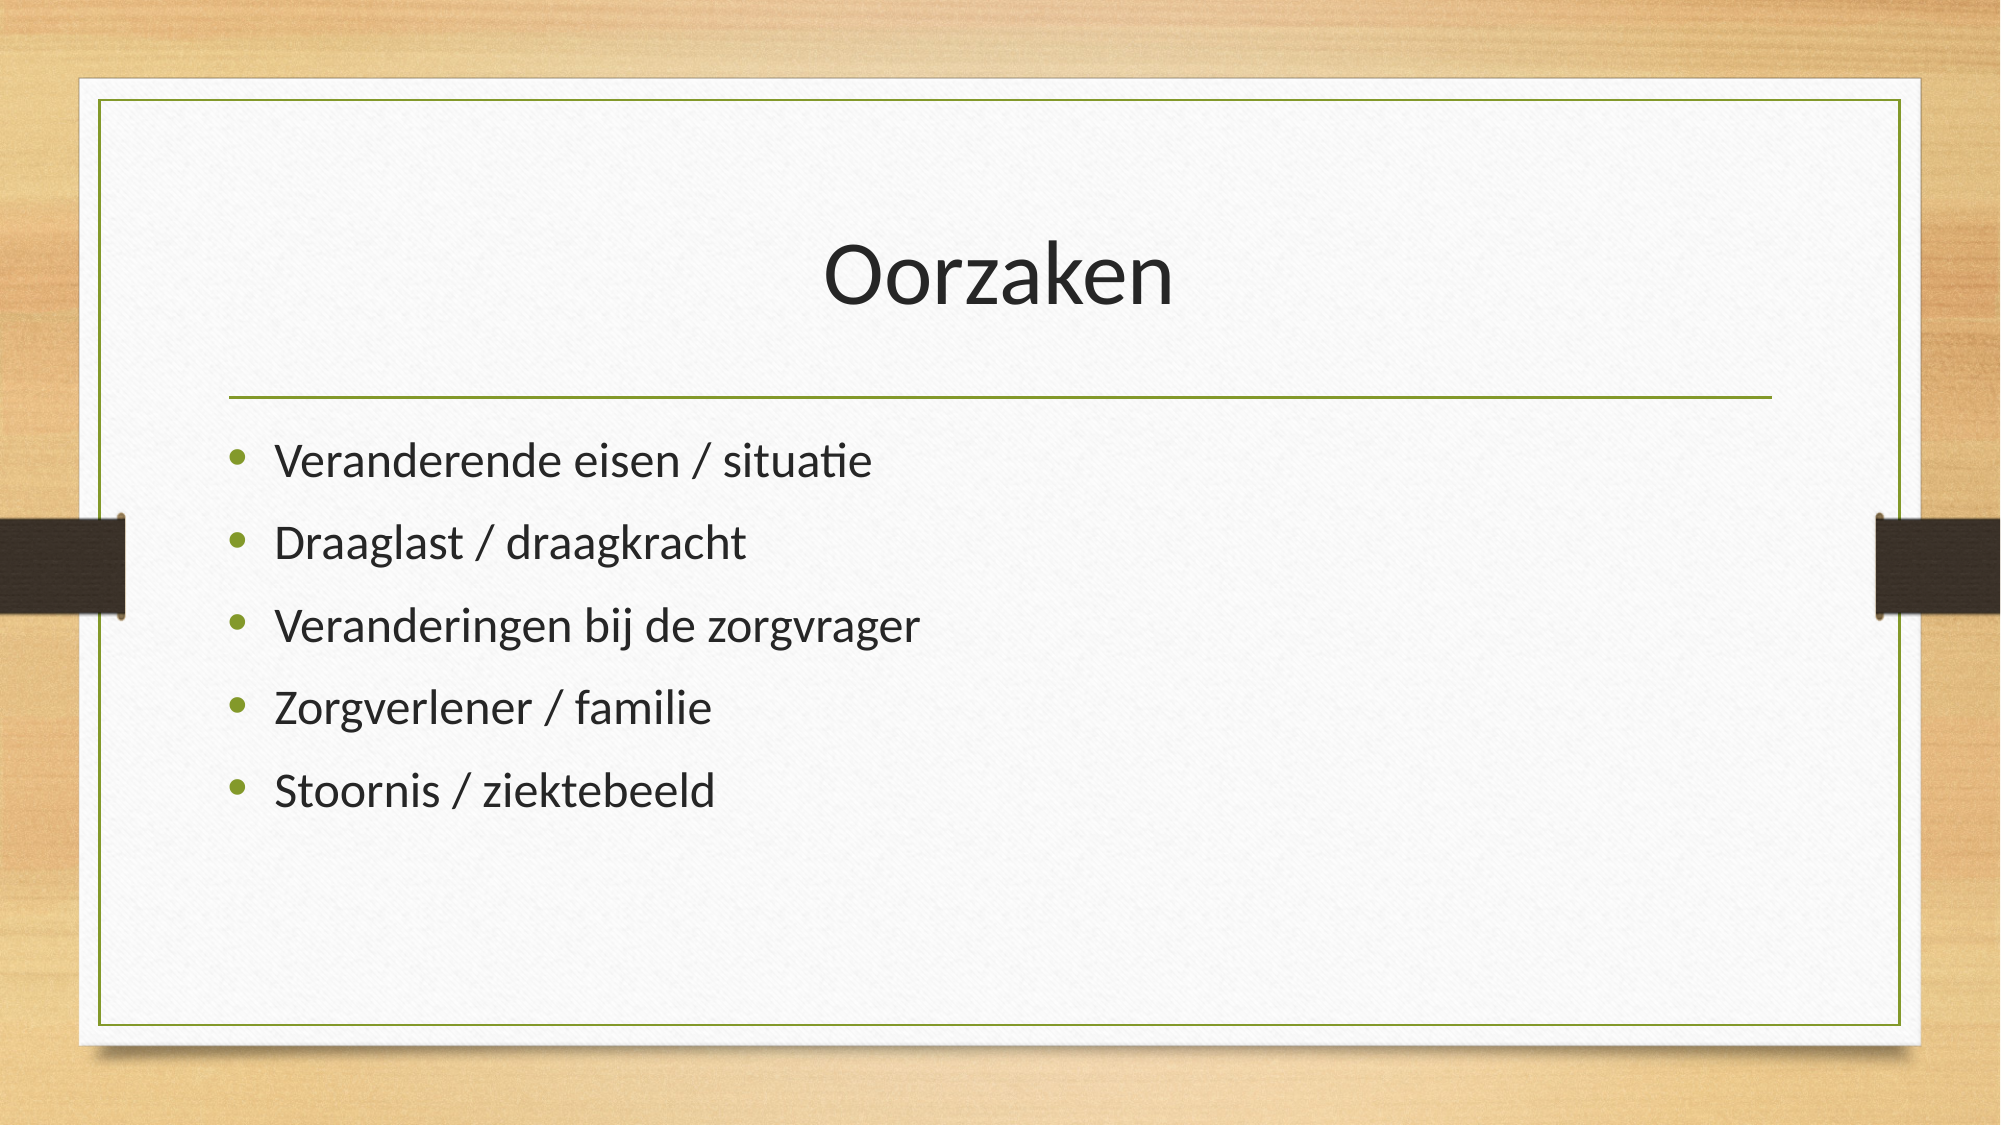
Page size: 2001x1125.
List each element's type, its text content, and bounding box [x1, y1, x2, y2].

picture [0, 0, 2001, 1125]
list Veranderende eisen / situatie Draaglast / draagkracht Veranderingen bij de zorgvrager Zorgverlener / familie Stoornis / ziektebeeld [212, 419, 1788, 964]
title Oorzaken [212, 161, 1788, 375]
